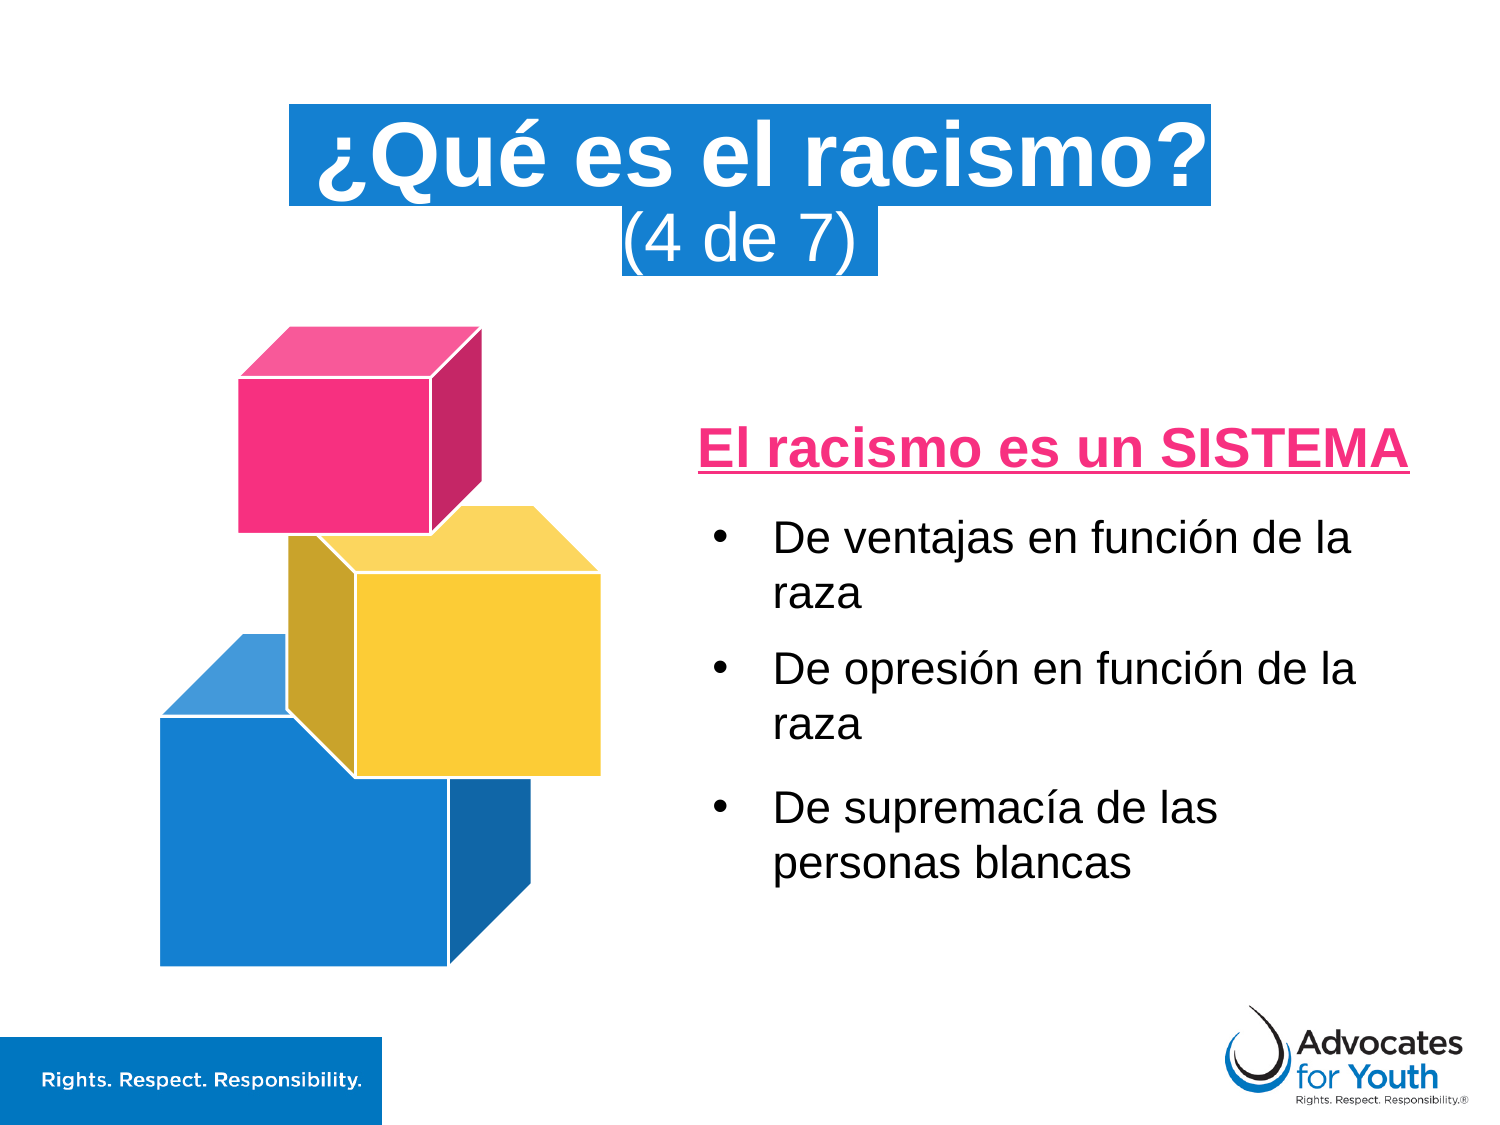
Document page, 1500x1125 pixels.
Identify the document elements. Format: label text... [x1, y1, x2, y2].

picture [1200, 990, 1500, 1125]
title ¿Qué es el racismo? (4 de 7) [112, 99, 1388, 288]
picture [0, 1037, 382, 1125]
text_box [286, 504, 603, 778]
text_box [236, 325, 484, 535]
text_box [158, 632, 533, 968]
list El racismo es un SISTEMA De ventajas en función de la raza De opresión en función de la raza De supremacía de las personas blancas [682, 403, 1430, 946]
